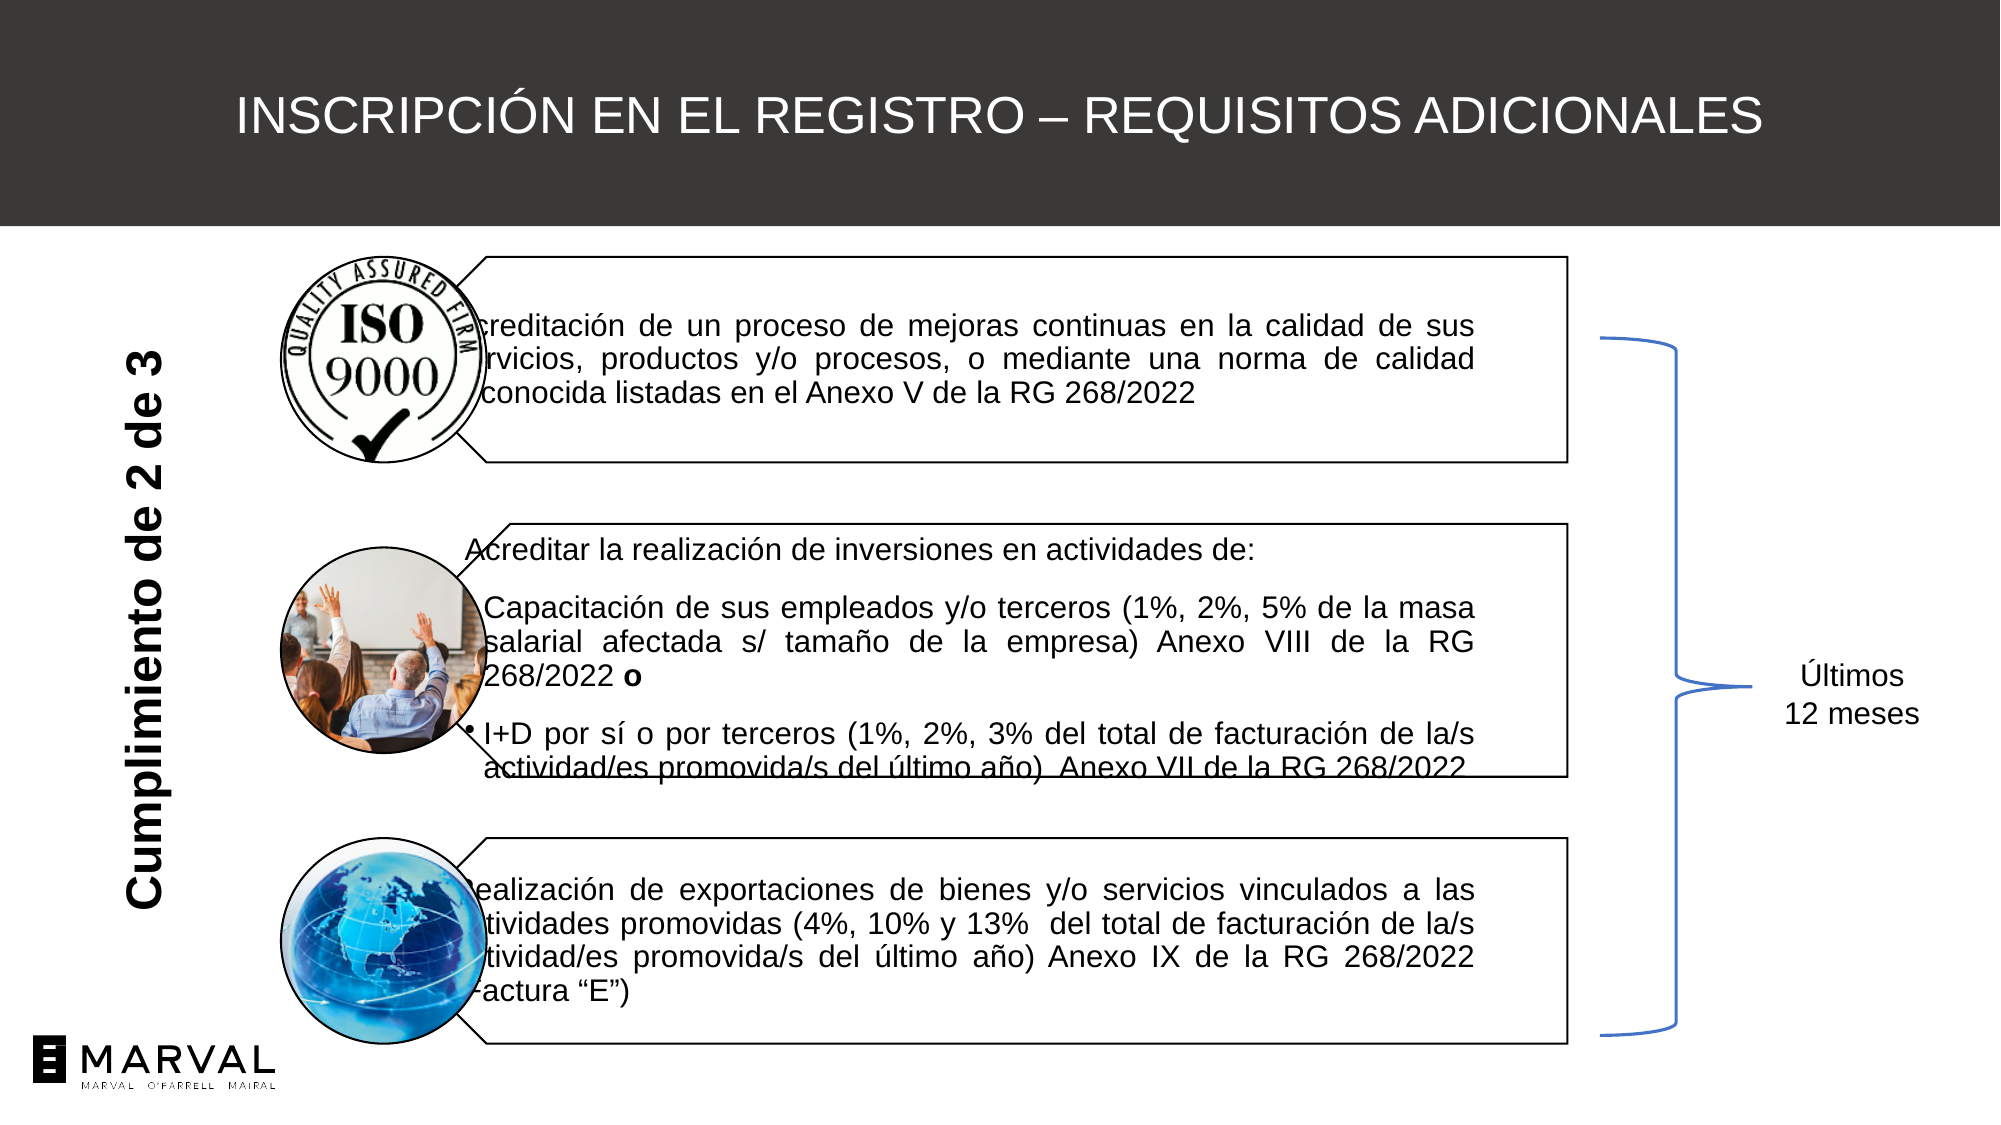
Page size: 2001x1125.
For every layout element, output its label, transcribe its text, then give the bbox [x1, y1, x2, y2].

text_box Últimos 12 meses [1815, 648, 1940, 738]
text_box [33, 1035, 275, 1090]
text_box INSCRIPCIÓN EN EL REGISTRO – REQUISITOS ADICIONALES [0, 0, 2000, 227]
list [34, 256, 1815, 1044]
